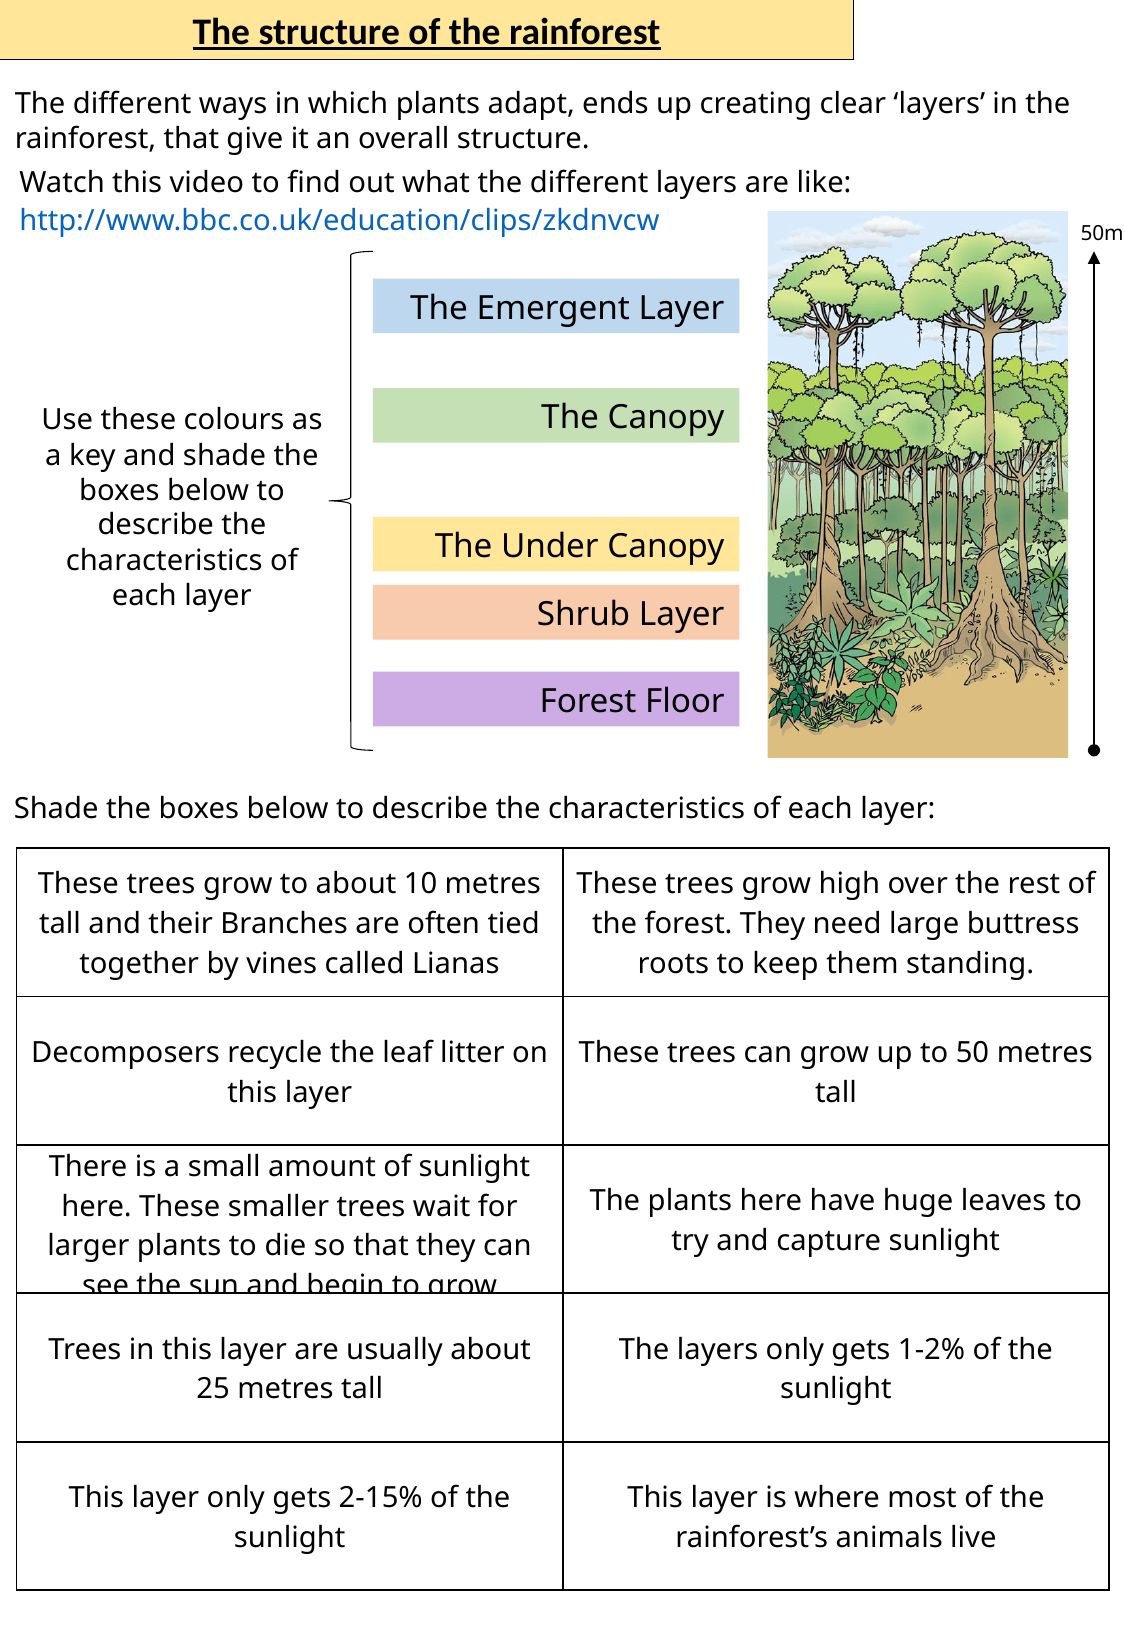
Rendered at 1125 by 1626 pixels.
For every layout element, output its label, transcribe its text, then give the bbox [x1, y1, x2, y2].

table_header These trees grow high over the rest of the forest. They need large buttress roots to keep them standing. [564, 849, 1108, 996]
table_cell Trees in this layer are usually about 25 metres tall [17, 1294, 562, 1441]
picture [767, 211, 1069, 758]
text_box Shrub Layer [373, 584, 740, 640]
text_box Use these colours as a key and shade the boxes below to describe the characteristics of each layer [17, 393, 347, 619]
text_box The different ways in which plants adapt, ends up creating clear ‘layers’ in the rainforest, that give it an overall structure. [0, 76, 1125, 162]
table_cell Decomposers recycle the leaf litter on this layer [17, 997, 562, 1144]
table_header These trees grow to about 10 metres tall and their Branches are often tied together by vines called Lianas [17, 849, 562, 996]
text_box The Under Canopy [373, 516, 740, 572]
text_box [347, 250, 373, 751]
text_box The Canopy [373, 388, 740, 443]
table_cell There is a small amount of sunlight here. These smaller trees wait for larger plants to die so that they can see the sun and begin to grow [17, 1146, 562, 1292]
table_cell The plants here have huge leaves to try and capture sunlight [564, 1146, 1108, 1292]
text_box Shade the boxes below to describe the characteristics of each layer: [0, 782, 1125, 832]
table_cell The layers only gets 1-2% of the sunlight [564, 1294, 1108, 1441]
text_box Forest Floor [373, 671, 740, 727]
table_cell These trees can grow up to 50 metres tall [564, 997, 1108, 1144]
text_box Watch this video to find out what the different layers are like: http://www.bbc.co.uk/education/clips/zkdnvcw [4, 156, 1125, 284]
table_cell This layer only gets 2-15% of the sunlight [17, 1443, 562, 1589]
text_box The structure of the rainforest [0, 0, 854, 60]
table_cell This layer is where most of the rainforest’s animals live [564, 1443, 1108, 1589]
text_box The Emergent Layer [373, 284, 740, 334]
